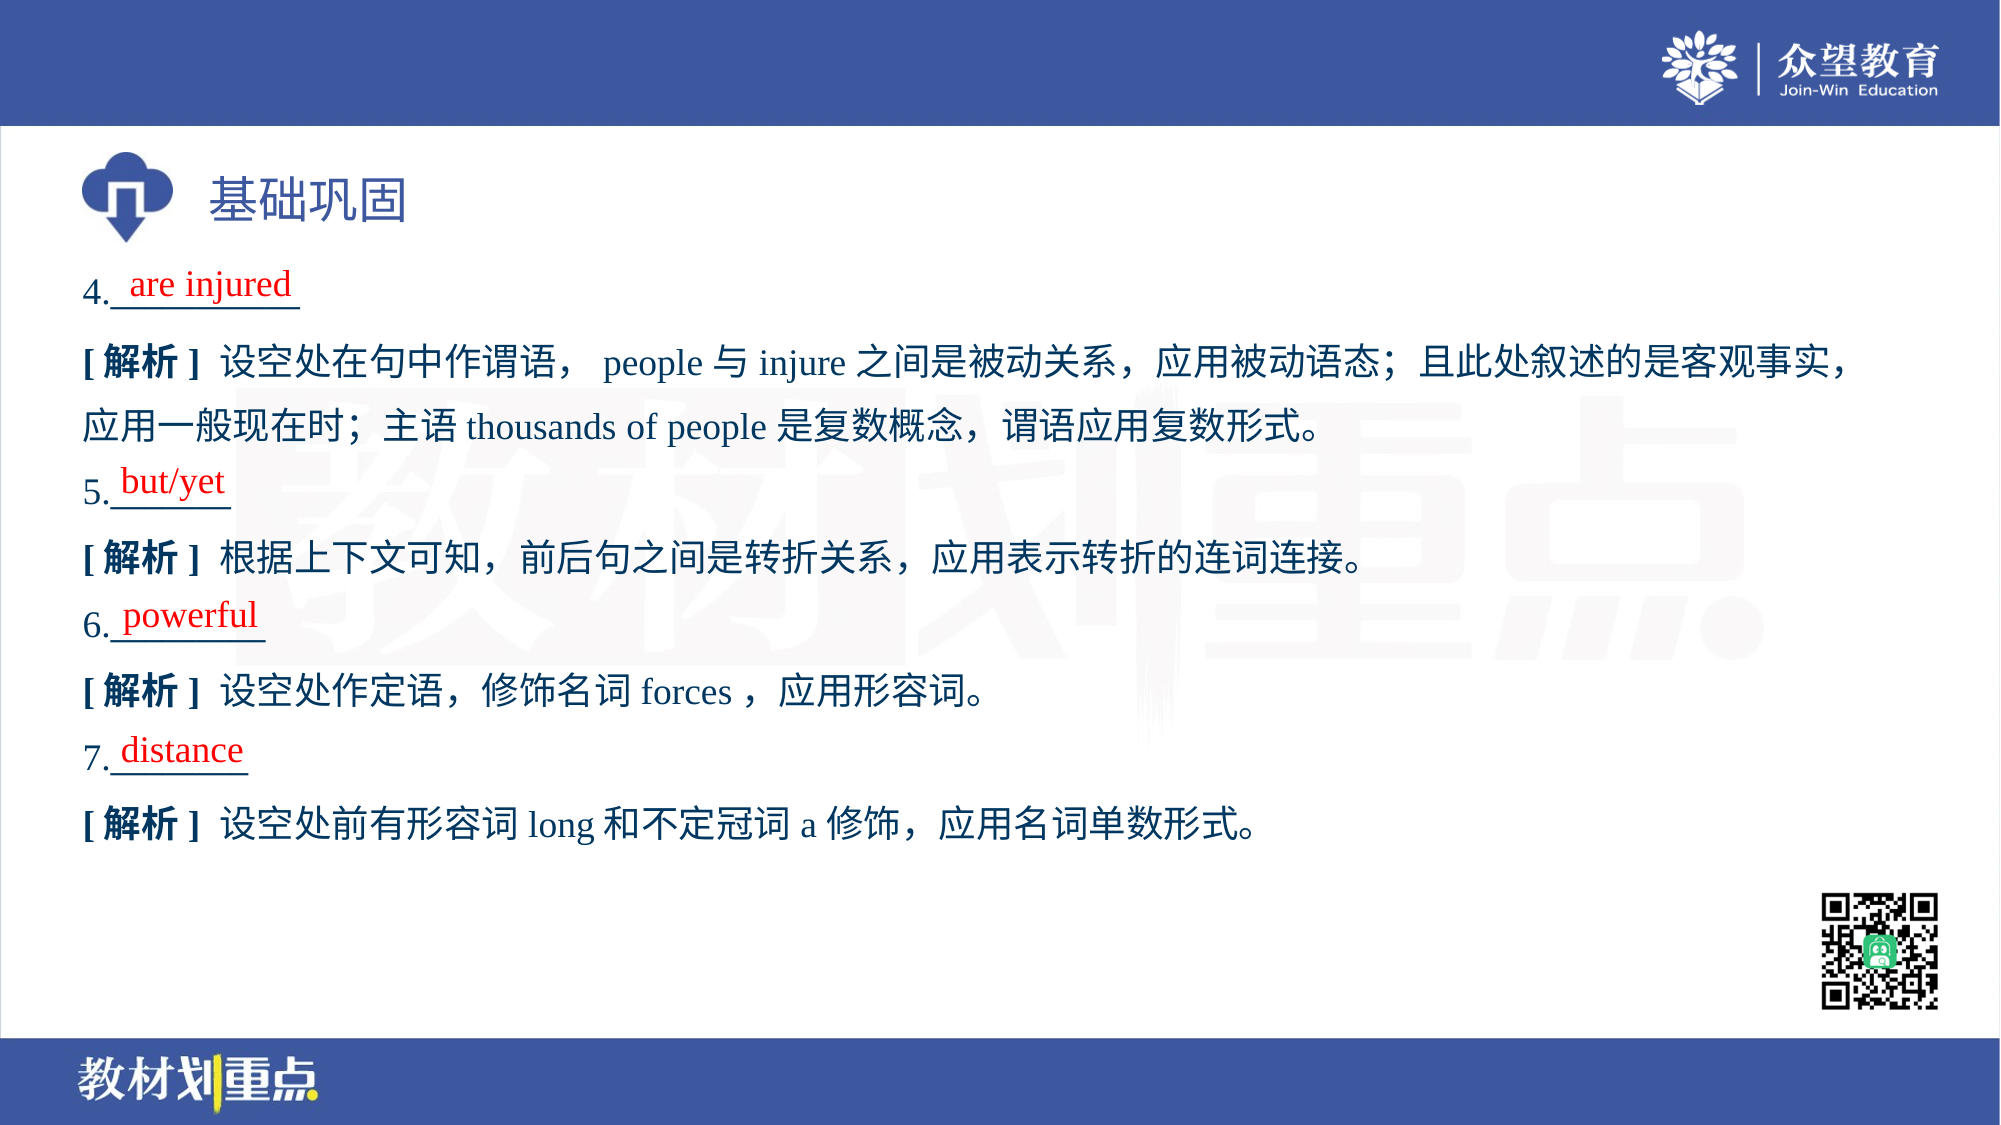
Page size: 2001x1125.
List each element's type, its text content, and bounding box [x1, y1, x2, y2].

text_box 5._______ [82, 447, 1817, 506]
text_box [解析] 根据上下文可知，前后句之间是转折关系，应用表示转折的连词连接。 [82, 514, 1817, 572]
text_box but/yet [107, 436, 239, 496]
picture [0, 0, 2000, 1125]
text_box 6._________ [82, 580, 1817, 639]
text_box 7.________ [82, 713, 1817, 772]
text_box [解析] 设空处前有形容词long和不定冠词a修饰，应用名词单数形式。 [82, 780, 1817, 838]
text_box powerful [109, 570, 273, 629]
text_box [解析] 设空处在句中作谓语，people与injure之间是被动关系，应用被动语态；且此处叙述的是客观事实， 应用一般现在时；主语thousands of people是复数概念，谓语应用复数形式。 [82, 313, 1817, 441]
text_box 4.___________ [82, 247, 1817, 306]
text_box distance [107, 705, 258, 764]
text_box [解析] 设空处作定语，修饰名词forces，应用形容词。 [82, 647, 1817, 705]
text_box are injured [111, 239, 310, 297]
